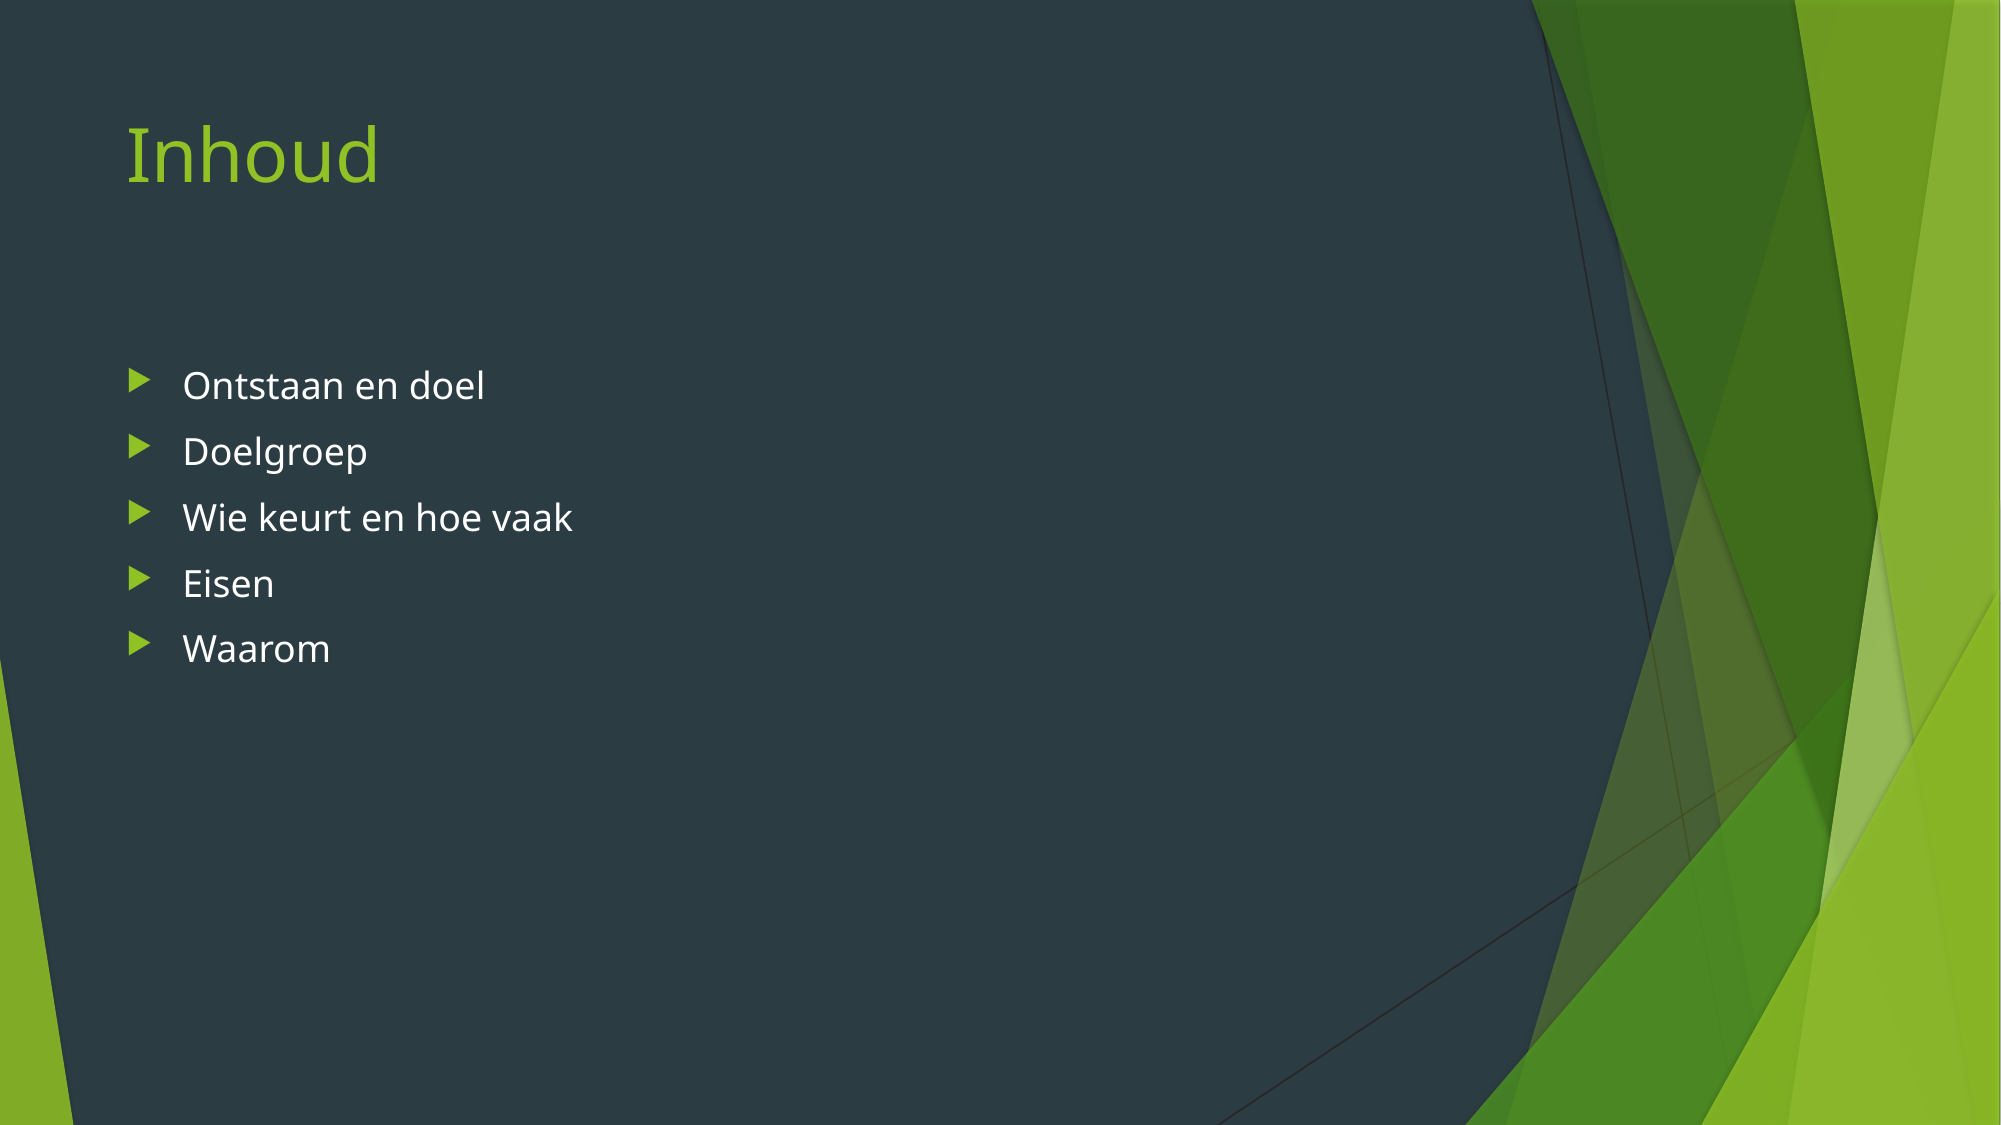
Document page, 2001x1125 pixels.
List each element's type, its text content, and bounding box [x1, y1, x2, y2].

title Inhoud [111, 99, 1522, 317]
list Ontstaan en doel Doelgroep Wie keurt en hoe vaak Eisen Waarom [111, 354, 1522, 992]
